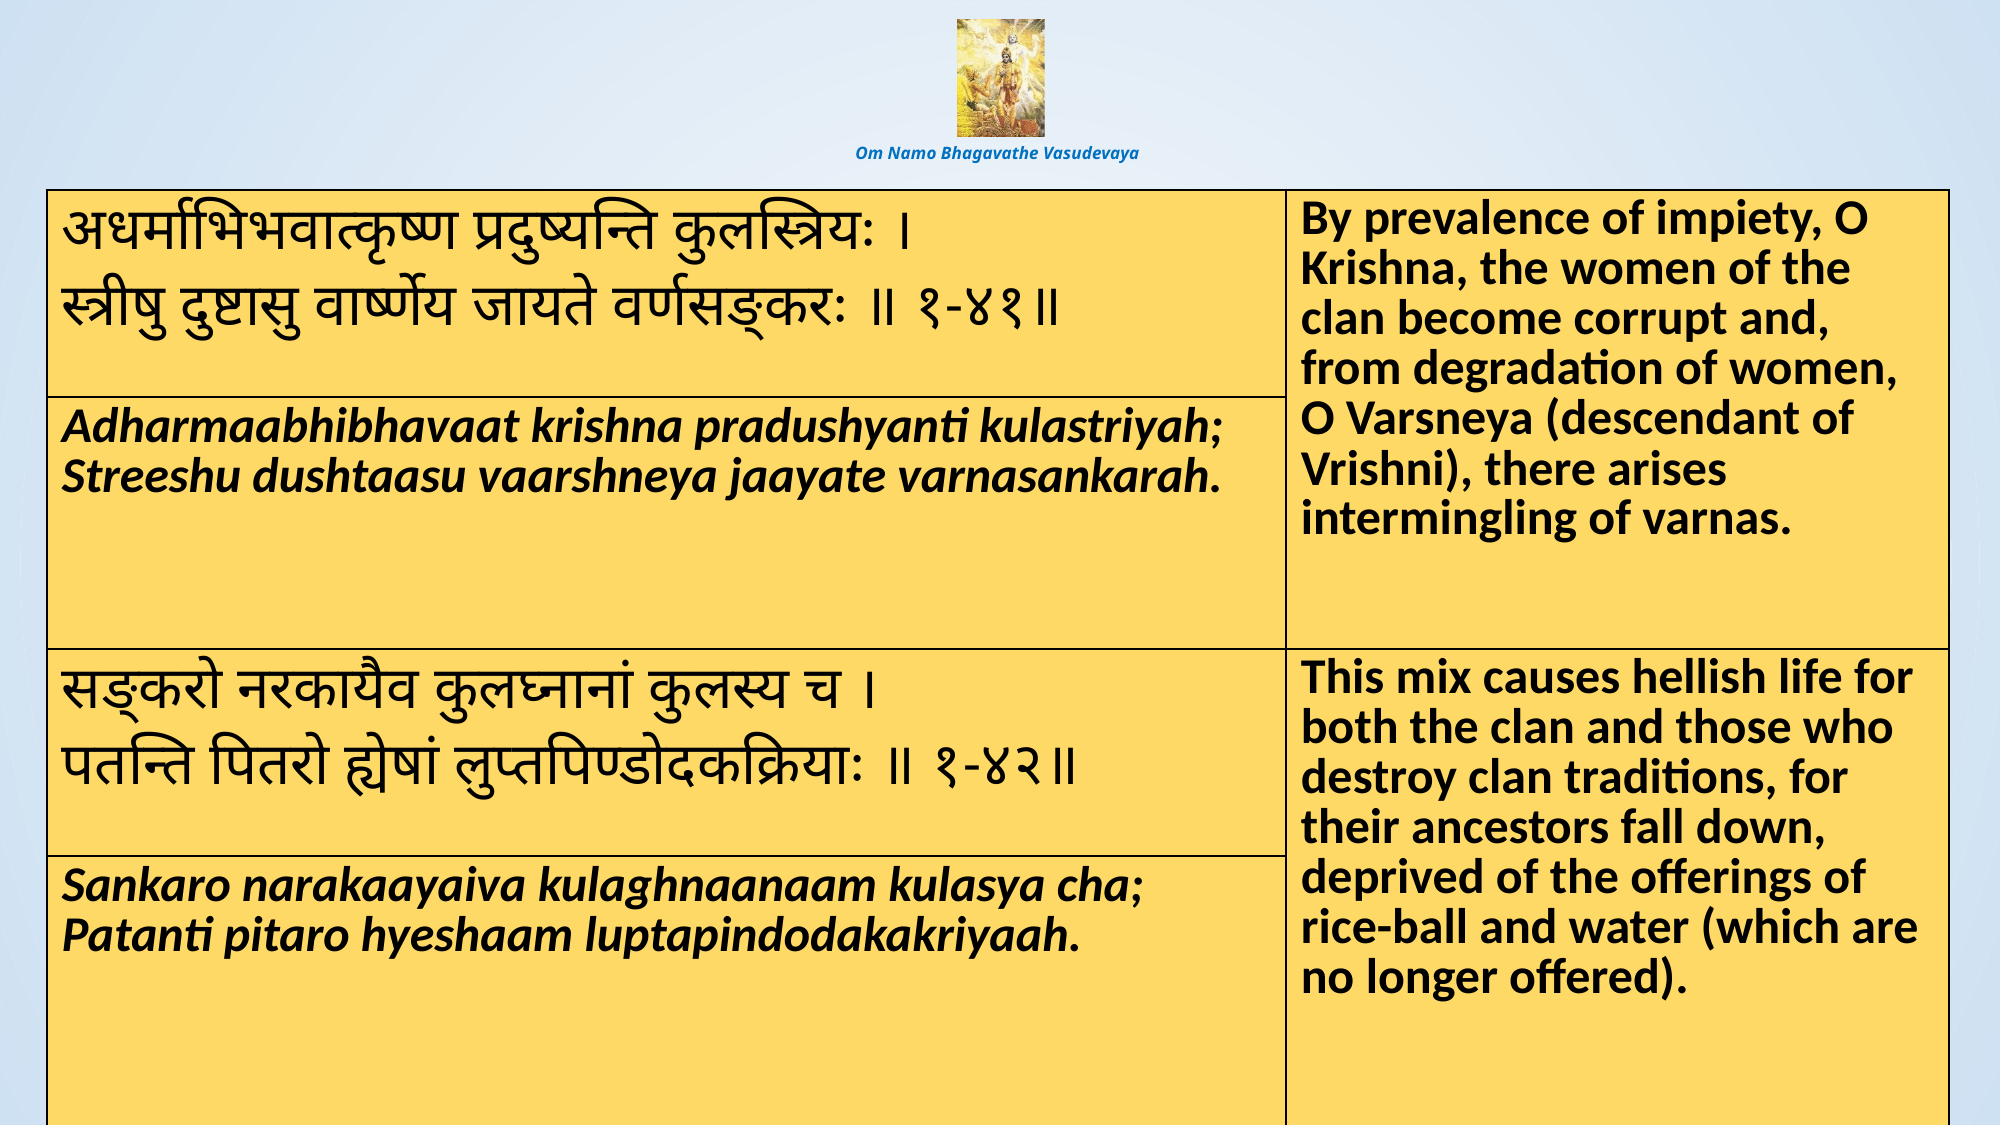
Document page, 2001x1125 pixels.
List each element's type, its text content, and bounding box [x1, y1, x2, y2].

table_header अधर्माभिभवात्कृष्ण प्रदुष्यन्ति कुलस्त्रियः । स्त्रीषु दुष्टासु वार्ष्णेय जायते वर्णसङ्करः ॥ १-४१॥ [48, 191, 1285, 396]
title Om Namo Bhagavathe Vasudevaya [135, 136, 1861, 171]
picture [957, 19, 1045, 136]
table_header This mix causes hellish life for both the clan and those who destroy clan traditions, for their ancestors fall down, deprived of the offerings of rice-ball and water (which are no longer offered). [1287, 650, 1948, 1125]
table_header सङ्करो नरकायैव कुलघ्नानां कुलस्य च । पतन्ति पितरो ह्येषां लुप्तपिण्डोदकक्रियाः ॥ १-४२॥ [48, 650, 1285, 855]
table_cell Sankaro narakaayaiva kulaghnaanaam kulasya cha; Patanti pitaro hyeshaam luptapindodakakriyaah. [48, 857, 1285, 1125]
table_cell Adharmaabhibhavaat krishna pradushyanti kulastriyah; Streeshu dushtaasu vaarshneya jaayate varnasankarah. [48, 398, 1285, 648]
table_header By prevalence of impiety, O Krishna, the women of the clan become corrupt and, from degradation of women, O Varsneya (descendant of Vrishni), there arises intermingling of varnas. [1287, 191, 1948, 648]
